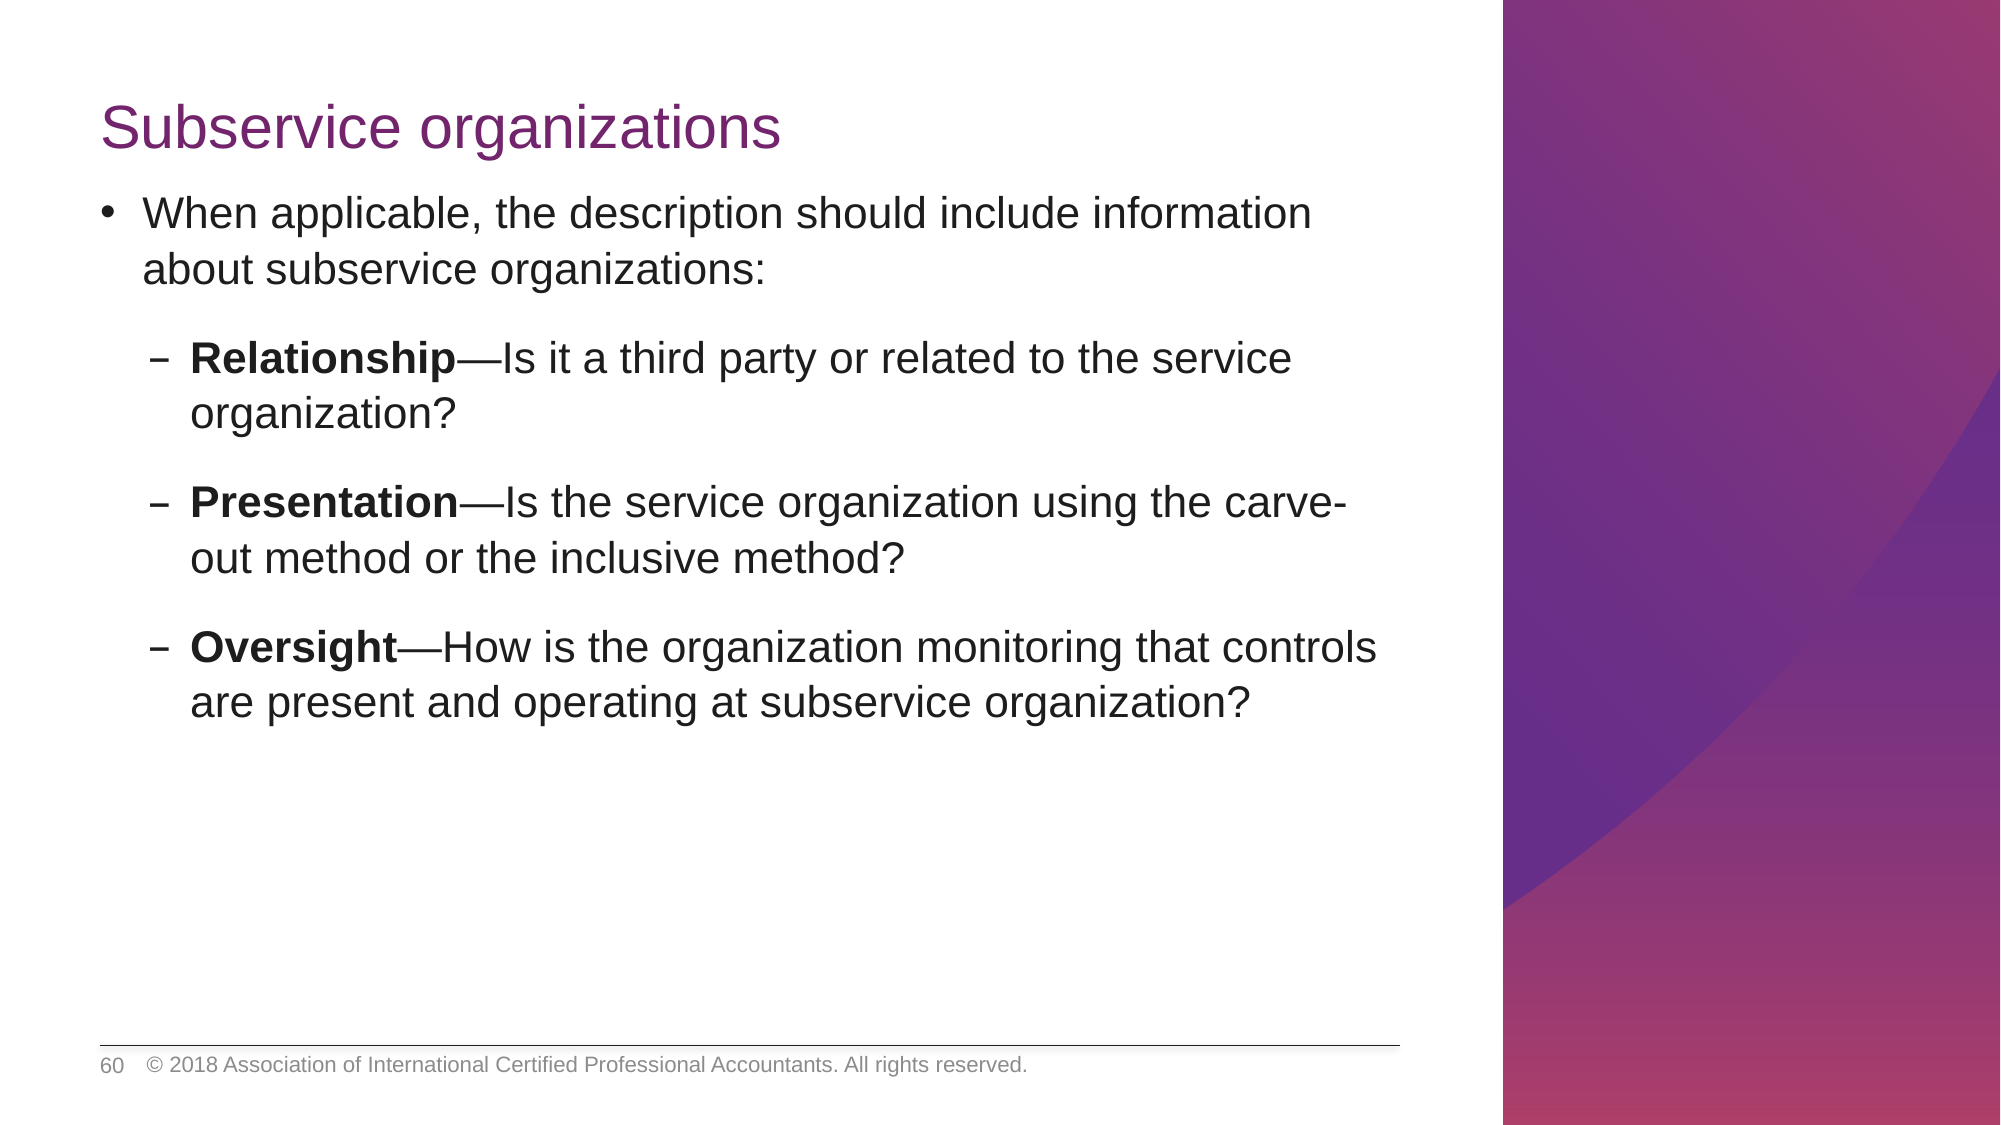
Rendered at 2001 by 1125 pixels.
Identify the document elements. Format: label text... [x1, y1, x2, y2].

slide_number 60 [99, 1050, 147, 1111]
footer © 2018 Association of International Certified Professional Accountants. All rights reserved. [147, 1050, 1400, 1111]
picture [1503, 0, 2001, 1125]
title Subservice organizations [100, 31, 1401, 161]
list When applicable, the description should include information about subservice organizations: Relationship—Is it a third party or related to the service organization? Presentation—Is the service organization using the carve-out method or the inclusive method? Oversight—How is the organization monitoring that controls are present and operating at subservice organization? [100, 182, 1401, 915]
